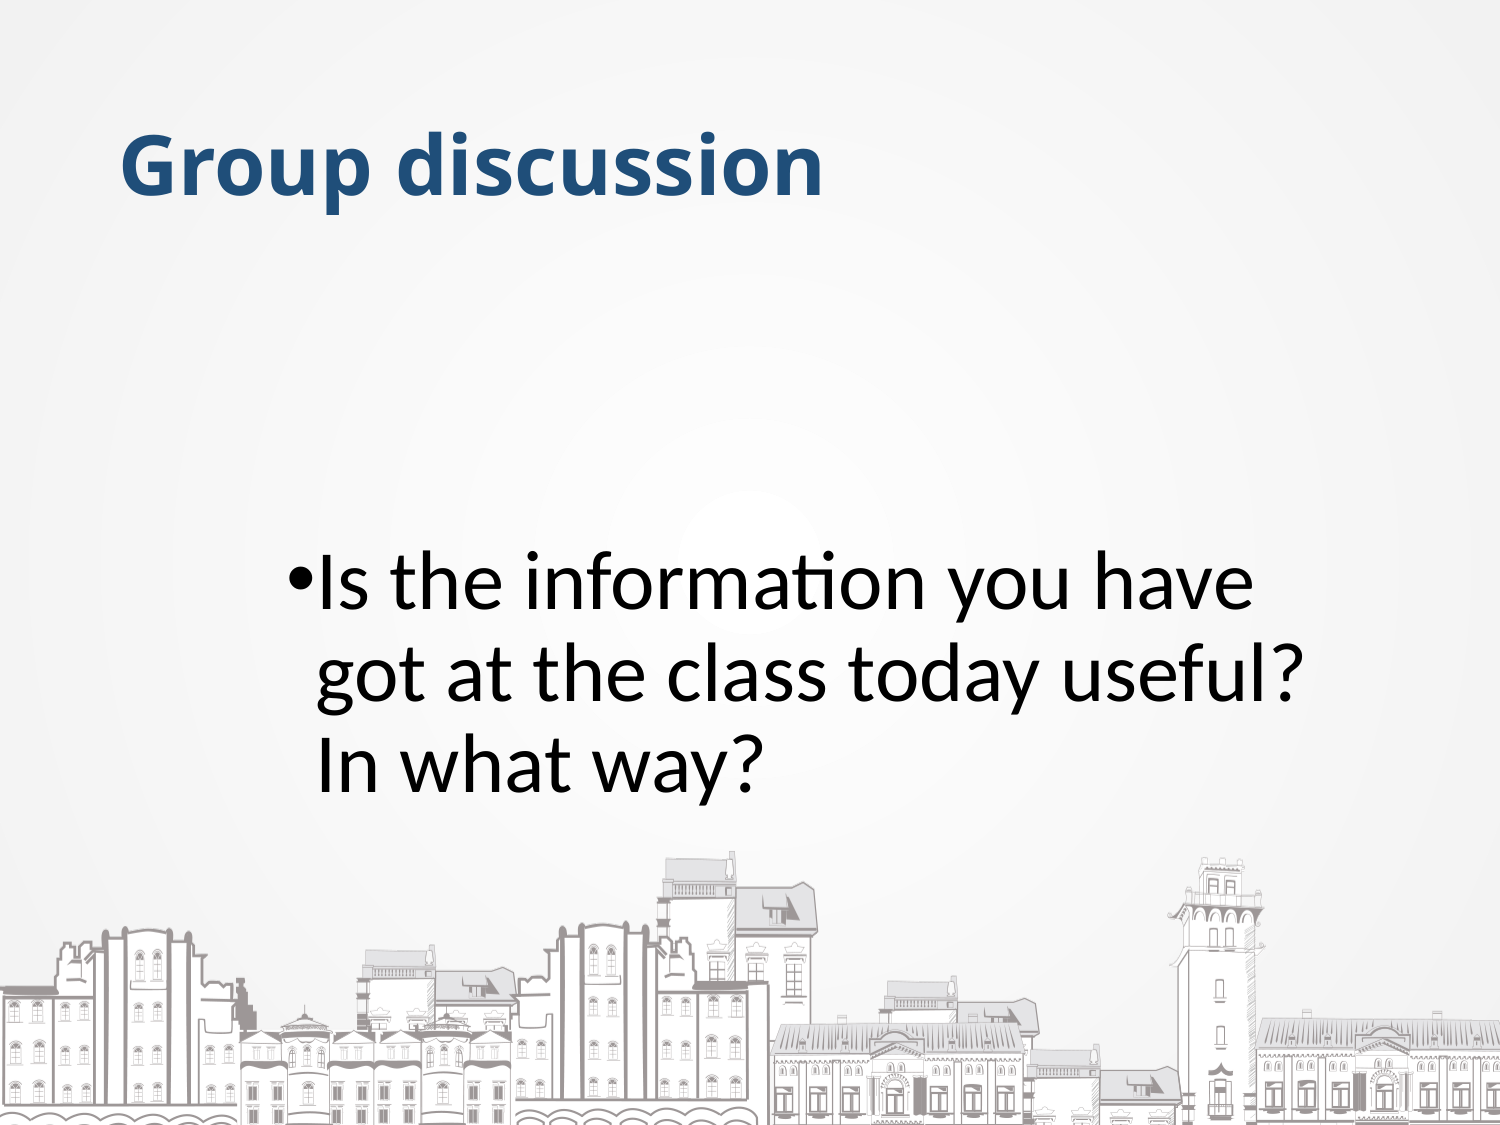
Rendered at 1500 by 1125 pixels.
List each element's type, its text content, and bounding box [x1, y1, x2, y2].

list Is the information you have got at the class today useful? In what way? [103, 299, 1397, 1014]
title Group discussion [103, 59, 1397, 278]
picture [0, 0, 1500, 1125]
